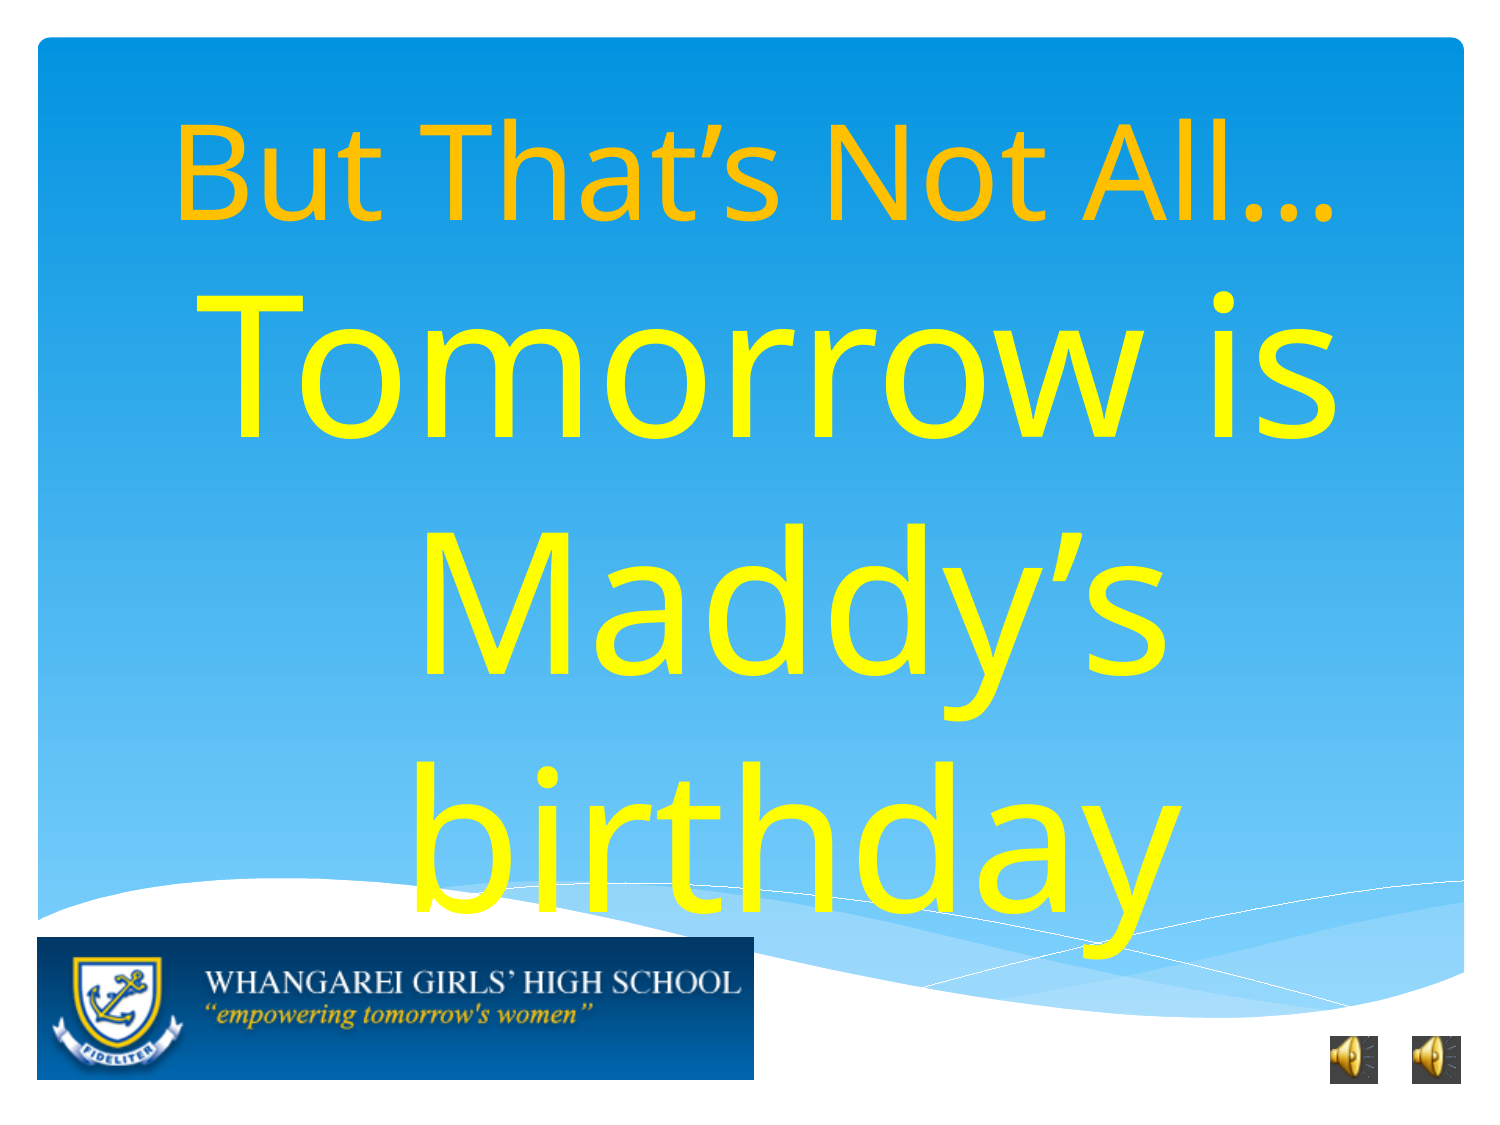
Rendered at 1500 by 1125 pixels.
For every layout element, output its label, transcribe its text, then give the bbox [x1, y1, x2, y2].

text_box But That’s Not All… [149, 37, 1362, 255]
picture [1328, 1034, 1380, 1086]
picture [37, 937, 754, 1080]
text_box Tomorrow is Maddy’s birthday [149, 231, 1391, 963]
picture [1411, 1034, 1462, 1086]
